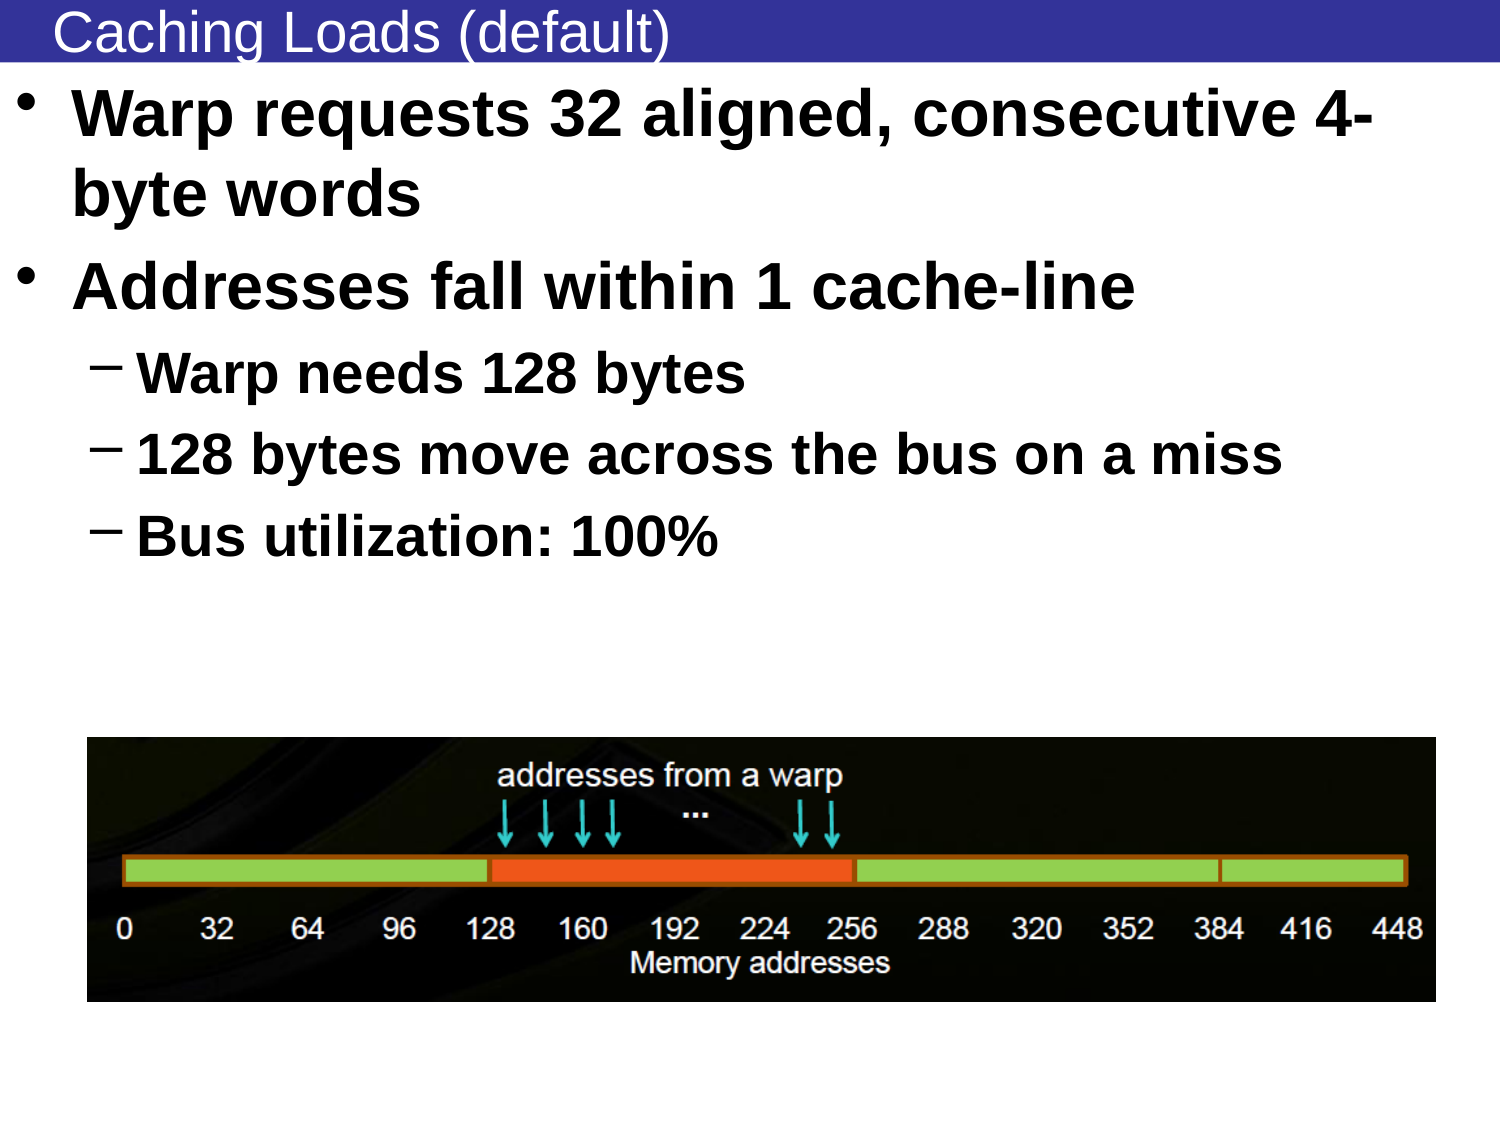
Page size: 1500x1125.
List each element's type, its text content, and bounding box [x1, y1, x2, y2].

picture [87, 737, 1436, 1002]
title Caching Loads (default) [37, 7, 1426, 51]
list Warp requests 32 aligned, consecutive 4-byte words Addresses fall within 1 cache-line Warp needs 128 bytes 128 bytes move across the bus on a miss Bus utilization: 100% [0, 62, 1500, 1125]
